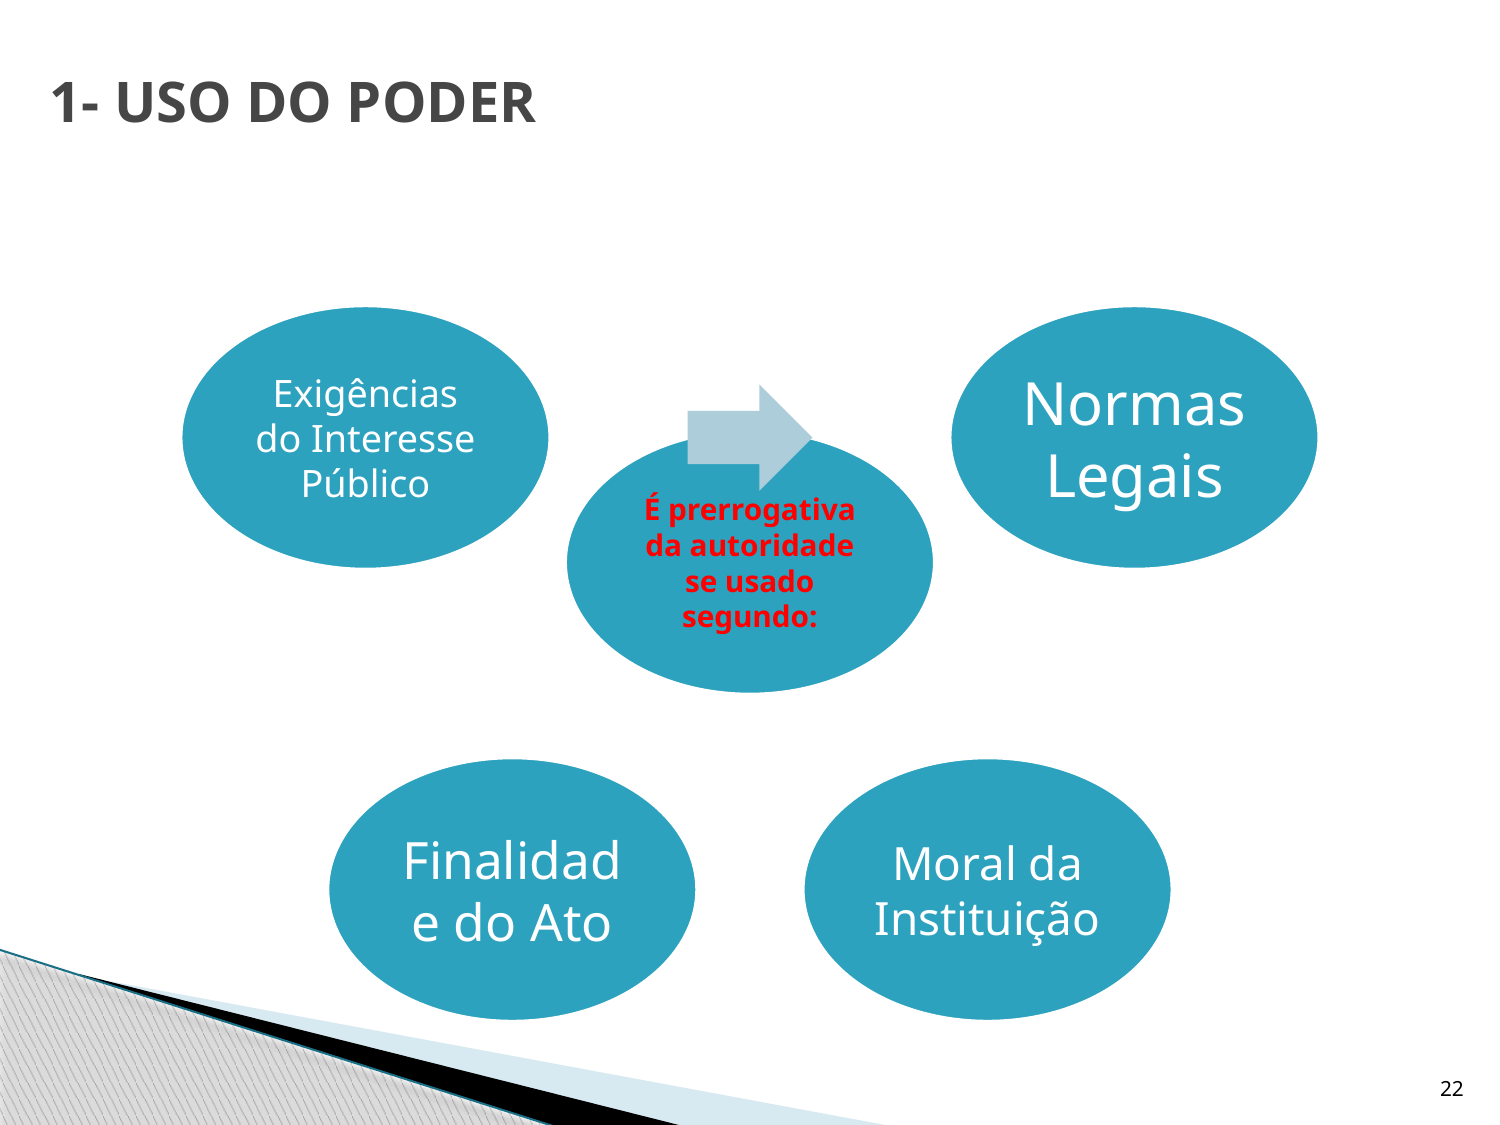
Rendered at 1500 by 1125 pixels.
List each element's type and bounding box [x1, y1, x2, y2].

list [0, 23, 1500, 1102]
